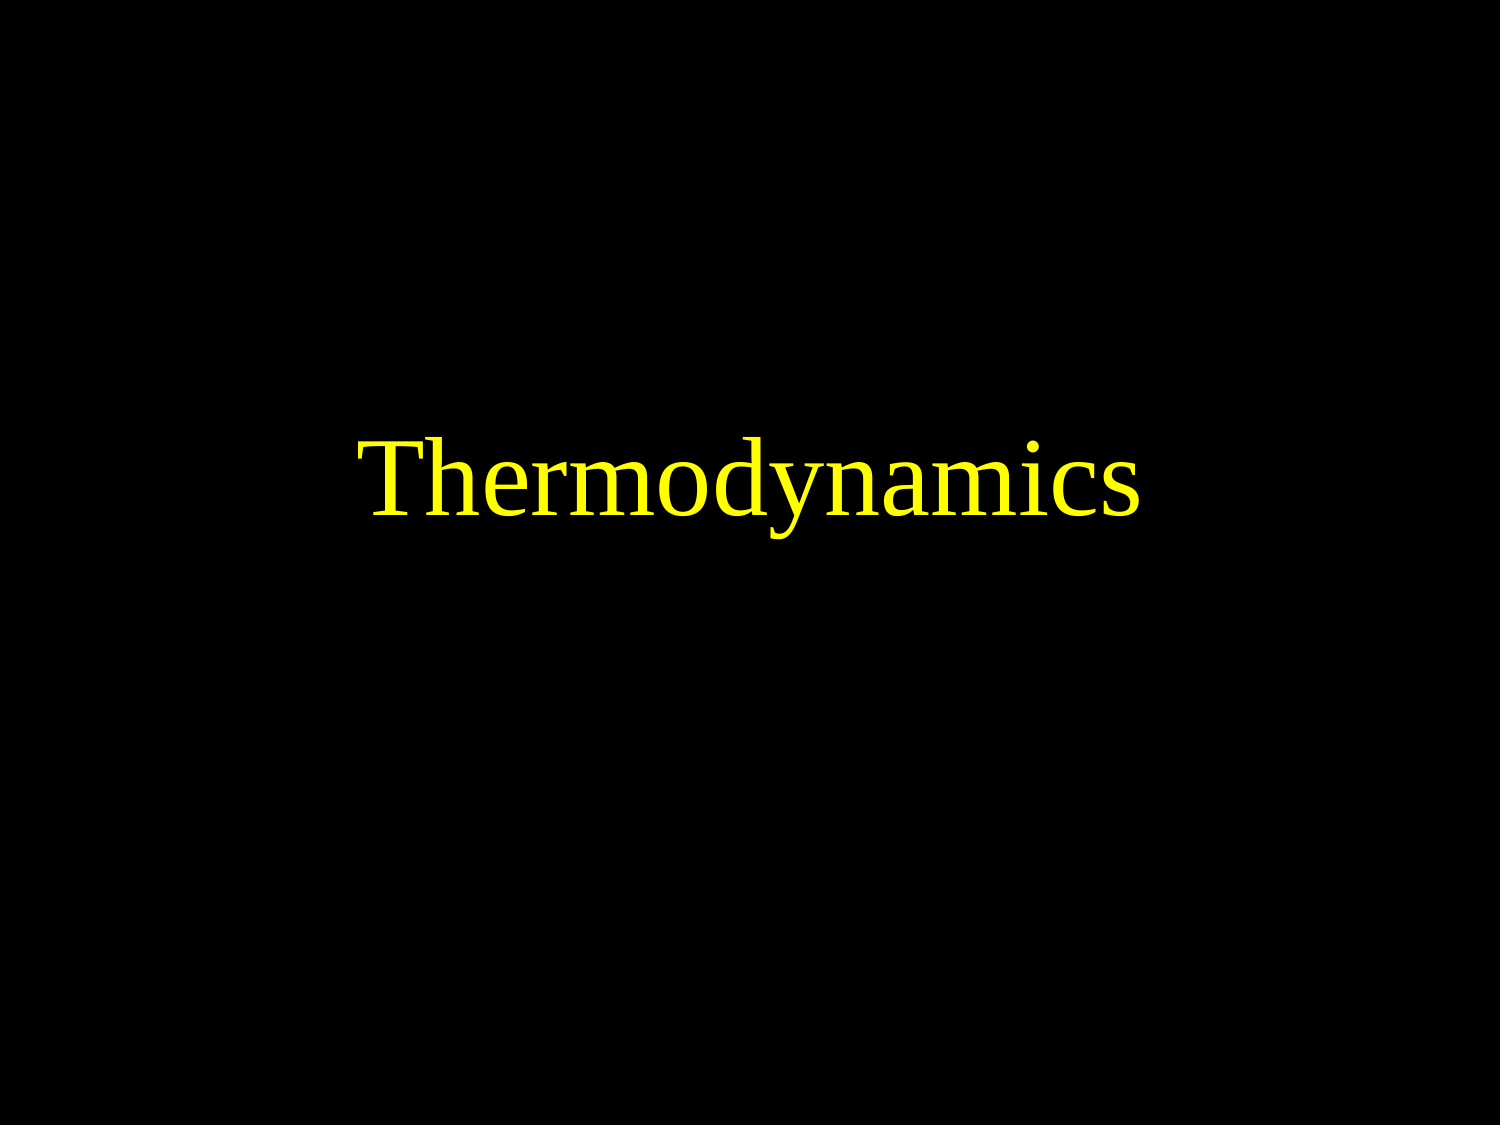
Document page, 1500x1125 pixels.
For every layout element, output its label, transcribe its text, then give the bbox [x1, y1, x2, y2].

title Thermodynamics [112, 349, 1388, 591]
